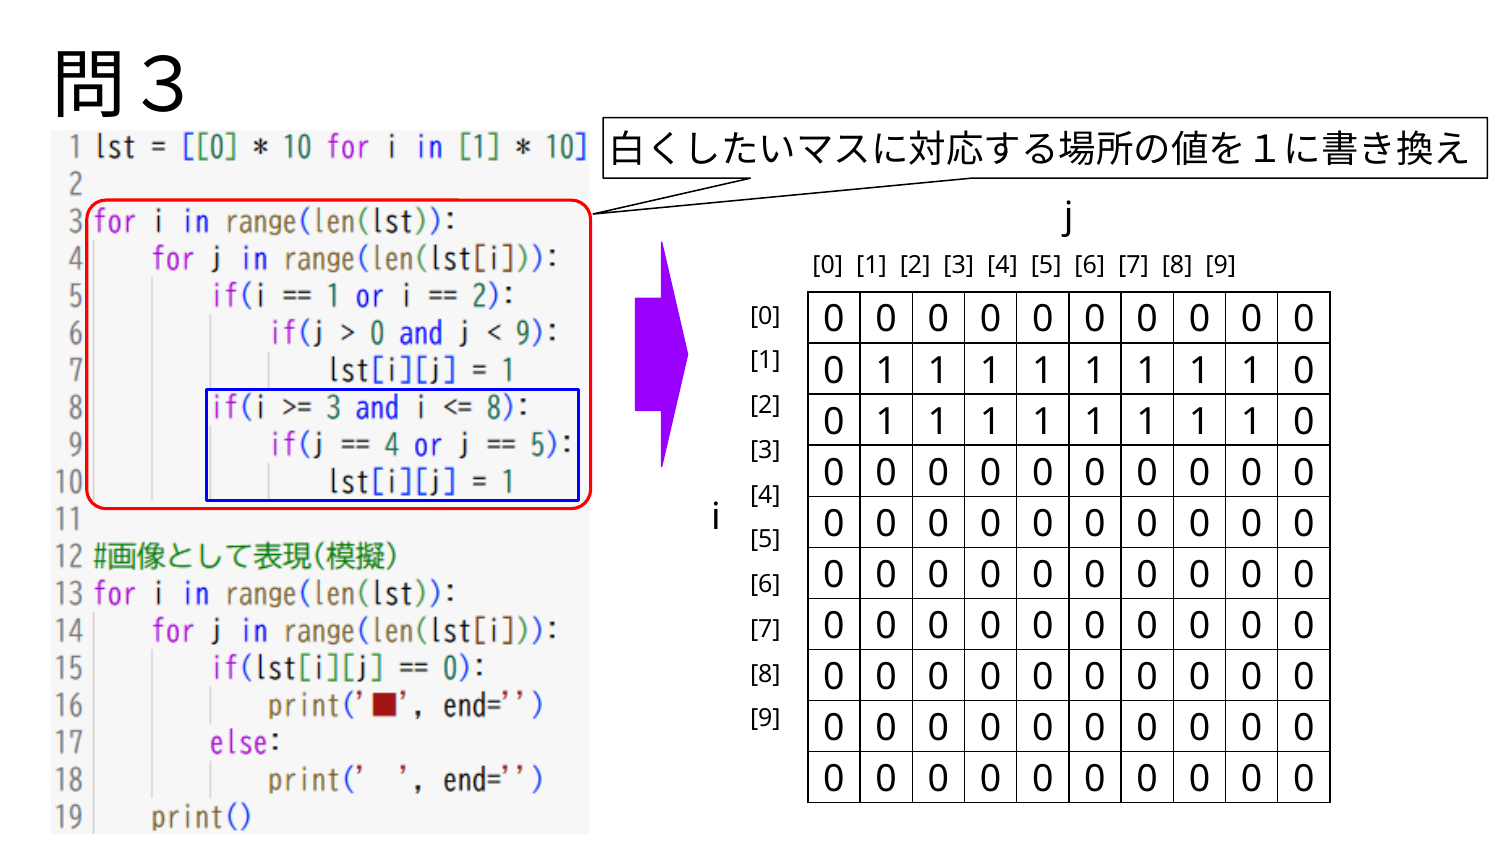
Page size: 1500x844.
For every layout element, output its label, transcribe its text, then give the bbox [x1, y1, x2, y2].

table_header 0 [1278, 294, 1329, 342]
table_cell 0 [1174, 446, 1225, 496]
table_cell 0 [809, 548, 859, 598]
table_cell 0 [1122, 548, 1173, 598]
table_cell 0 [809, 497, 859, 547]
text_box 白くしたいマスに対応する場所の値を１に書き換え [593, 117, 1488, 215]
table_cell 0 [965, 446, 1016, 496]
table_cell 1 [861, 344, 912, 393]
table_cell 0 [1278, 497, 1329, 547]
table_cell 1 [1174, 344, 1225, 393]
table_cell 0 [1122, 701, 1173, 751]
table_cell 0 [913, 497, 964, 547]
picture [51, 129, 589, 834]
table_cell 0 [1070, 599, 1120, 649]
table_cell 0 [1278, 650, 1329, 700]
text_box [0] [1] [2] [3] [4] [5] [6] [7] [8] [9] [797, 233, 1350, 294]
table_cell 0 [1278, 344, 1329, 393]
table_cell 0 [913, 650, 964, 700]
table_cell 0 [861, 650, 912, 700]
table_cell 0 [1278, 395, 1329, 444]
table_cell 0 [1070, 701, 1120, 751]
table_cell 0 [1278, 548, 1329, 598]
table_cell 0 [1070, 650, 1120, 700]
table_cell 0 [809, 395, 859, 444]
text_box [7] [735, 597, 808, 642]
table_cell 0 [1226, 497, 1277, 547]
table_cell 0 [1278, 701, 1329, 751]
table_cell 1 [1226, 344, 1277, 393]
table_cell 1 [965, 344, 1016, 393]
table_cell 0 [913, 548, 964, 598]
table_cell 0 [861, 446, 912, 496]
text_box [0] [735, 284, 808, 328]
table_cell 0 [809, 701, 859, 751]
table_cell 1 [861, 395, 912, 444]
table_cell 1 [1070, 344, 1120, 393]
table_cell 0 [965, 752, 1016, 802]
text_box [3] [735, 418, 808, 463]
text_box [635, 242, 688, 467]
text_box [4] [735, 463, 808, 507]
table_cell 0 [1174, 548, 1225, 598]
table_cell 1 [1017, 395, 1068, 444]
table_cell 0 [1122, 752, 1173, 802]
table_cell 0 [1017, 701, 1068, 751]
table_cell 0 [1122, 599, 1173, 649]
table_cell 0 [1226, 752, 1277, 802]
table_cell 0 [965, 548, 1016, 598]
text_box [1] [735, 328, 808, 373]
table_cell 1 [1070, 395, 1120, 444]
table_header 0 [1174, 294, 1225, 342]
table_cell 0 [861, 548, 912, 598]
table_header 0 [1070, 294, 1120, 342]
table_cell 0 [1226, 599, 1277, 649]
table_cell 0 [1017, 752, 1068, 802]
table_cell 0 [1174, 701, 1225, 751]
text_box j [1042, 179, 1095, 251]
table_cell 0 [1174, 650, 1225, 700]
table_cell 0 [861, 752, 912, 802]
table_cell 0 [1226, 548, 1277, 598]
table_cell 1 [913, 344, 964, 393]
text_box [9] [735, 686, 808, 747]
table_cell 1 [1122, 395, 1173, 444]
table_cell 0 [965, 650, 1016, 700]
table_cell 0 [1174, 752, 1225, 802]
table_cell 0 [861, 599, 912, 649]
table_cell 0 [809, 599, 859, 649]
table_cell 1 [1174, 395, 1225, 444]
table_header 0 [809, 294, 859, 342]
table_header 0 [1226, 294, 1277, 342]
table_header 0 [965, 294, 1016, 342]
title 問３ [36, 21, 1435, 131]
table_cell 0 [1017, 650, 1068, 700]
table_cell 0 [913, 446, 964, 496]
text_box [2] [735, 373, 808, 418]
table_cell 0 [1278, 446, 1329, 496]
table_cell 1 [1017, 344, 1068, 393]
text_box [6] [735, 552, 808, 597]
table_cell 0 [1017, 446, 1068, 496]
table_cell 0 [1017, 548, 1068, 598]
table_cell 0 [1070, 497, 1120, 547]
table_cell 0 [1226, 701, 1277, 751]
table_header 0 [1017, 294, 1068, 342]
table_cell 1 [1122, 344, 1173, 393]
text_box [5] [742, 507, 808, 552]
table_cell 0 [913, 752, 964, 802]
table_header 0 [861, 294, 912, 342]
table_cell 0 [1278, 752, 1329, 802]
table_cell 0 [861, 701, 912, 751]
table_cell 0 [965, 701, 1016, 751]
table_cell 0 [1070, 752, 1120, 802]
table_cell 0 [1122, 497, 1173, 547]
table_cell 1 [1226, 395, 1277, 444]
table_cell 0 [1174, 599, 1225, 649]
table_cell 0 [1017, 497, 1068, 547]
table_cell 0 [809, 446, 859, 496]
text_box [8] [735, 642, 808, 686]
table_cell 0 [1122, 446, 1173, 496]
table_cell 0 [1278, 599, 1329, 649]
table_cell 0 [1174, 497, 1225, 547]
table_cell 0 [1122, 650, 1173, 700]
table_cell 0 [809, 650, 859, 700]
table_header 0 [1122, 294, 1173, 342]
table_cell 0 [809, 752, 859, 802]
table_header 0 [913, 294, 964, 342]
table_cell 0 [861, 497, 912, 547]
table_cell 0 [965, 497, 1016, 547]
table_cell 0 [913, 701, 964, 751]
table_cell 0 [1226, 650, 1277, 700]
table_cell 0 [913, 599, 964, 649]
table_cell 0 [1070, 446, 1120, 496]
table_cell 0 [809, 344, 859, 393]
table_cell 0 [1070, 548, 1120, 598]
table_cell 0 [1017, 599, 1068, 649]
table_cell 1 [965, 395, 1016, 444]
table_cell 1 [913, 395, 964, 444]
table_cell 0 [965, 599, 1016, 649]
table_cell 0 [1226, 446, 1277, 496]
text_box i [689, 476, 742, 552]
